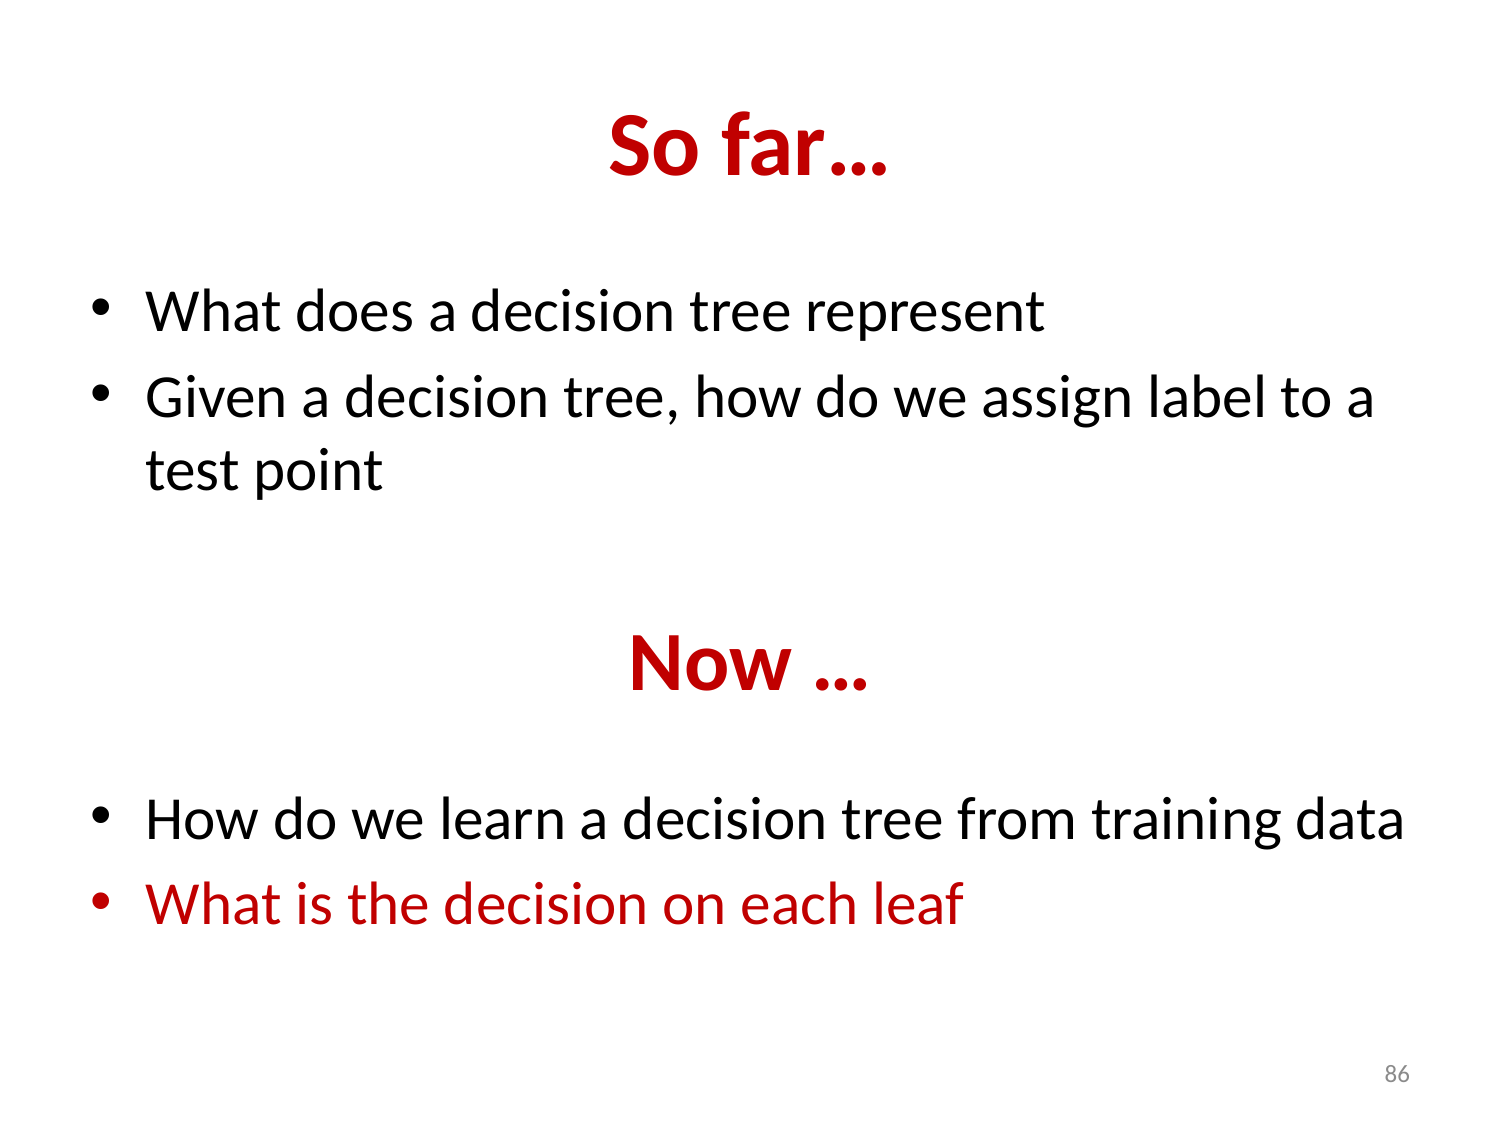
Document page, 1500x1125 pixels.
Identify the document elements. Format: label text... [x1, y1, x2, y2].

slide_number 86 [1074, 1042, 1425, 1103]
title So far… [75, 45, 1425, 233]
list What does a decision tree represent Given a decision tree, how do we assign label to a test point Now … How do we learn a decision tree from training data What is the decision on each leaf [75, 262, 1425, 1005]
